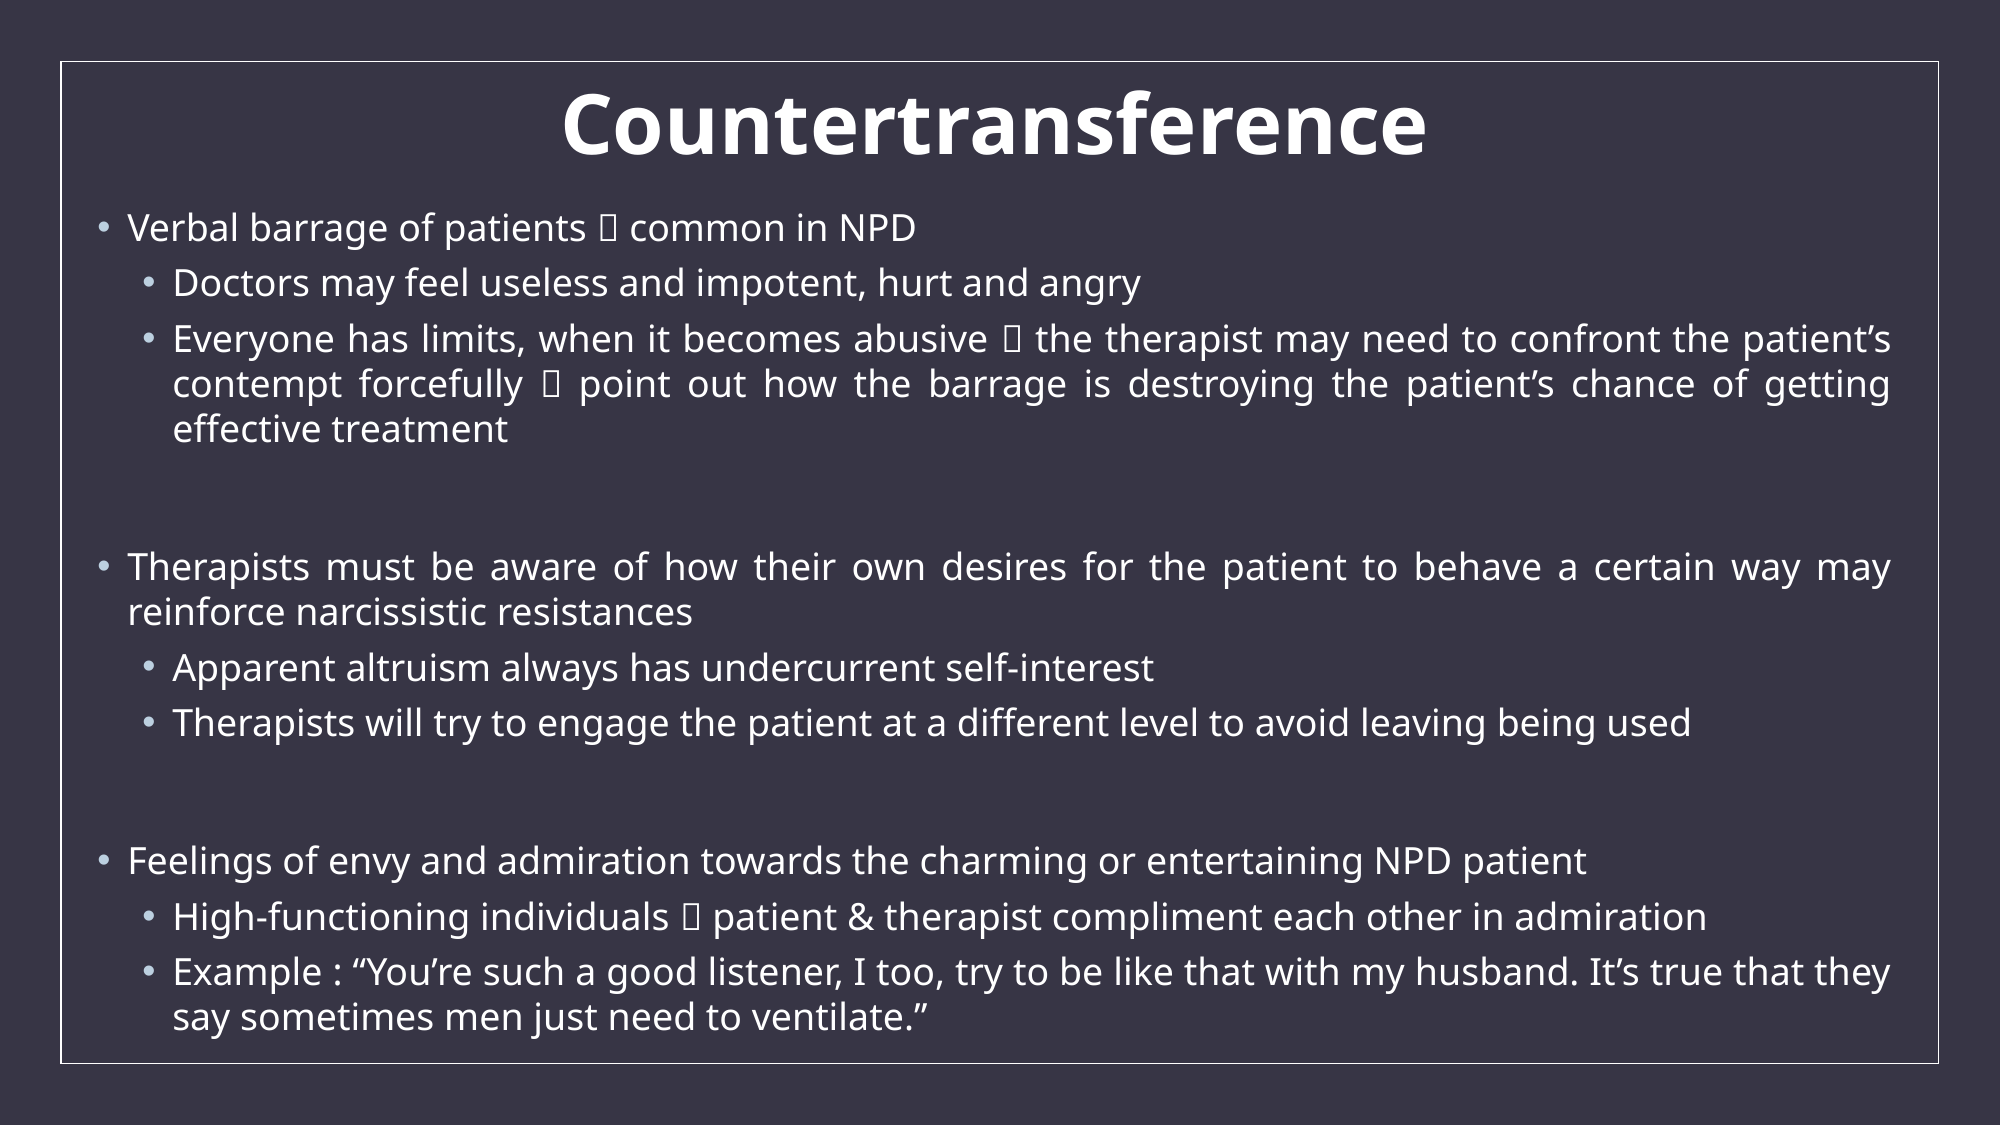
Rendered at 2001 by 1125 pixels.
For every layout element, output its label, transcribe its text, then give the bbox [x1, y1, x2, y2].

list Verbal barrage of patients  common in NPD Doctors may feel useless and impotent, hurt and angry Everyone has limits, when it becomes abusive  the therapist may need to confront the patient’s contempt forcefully  point out how the barrage is destroying the patient’s chance of getting effective treatment Therapists must be aware of how their own desires for the patient to behave a certain way may reinforce narcissistic resistances Apparent altruism always has undercurrent self-interest Therapists will try to engage the patient at a different level to avoid leaving being used Feelings of envy and admiration towards the charming or entertaining NPD patient High-functioning individuals  patient & therapist compliment each other in admiration Example : “You’re such a good listener, I too, try to be like that with my husband. It’s true that they say sometimes men just need to ventilate.” [82, 196, 1908, 1065]
title Countertransference [170, 73, 1821, 182]
